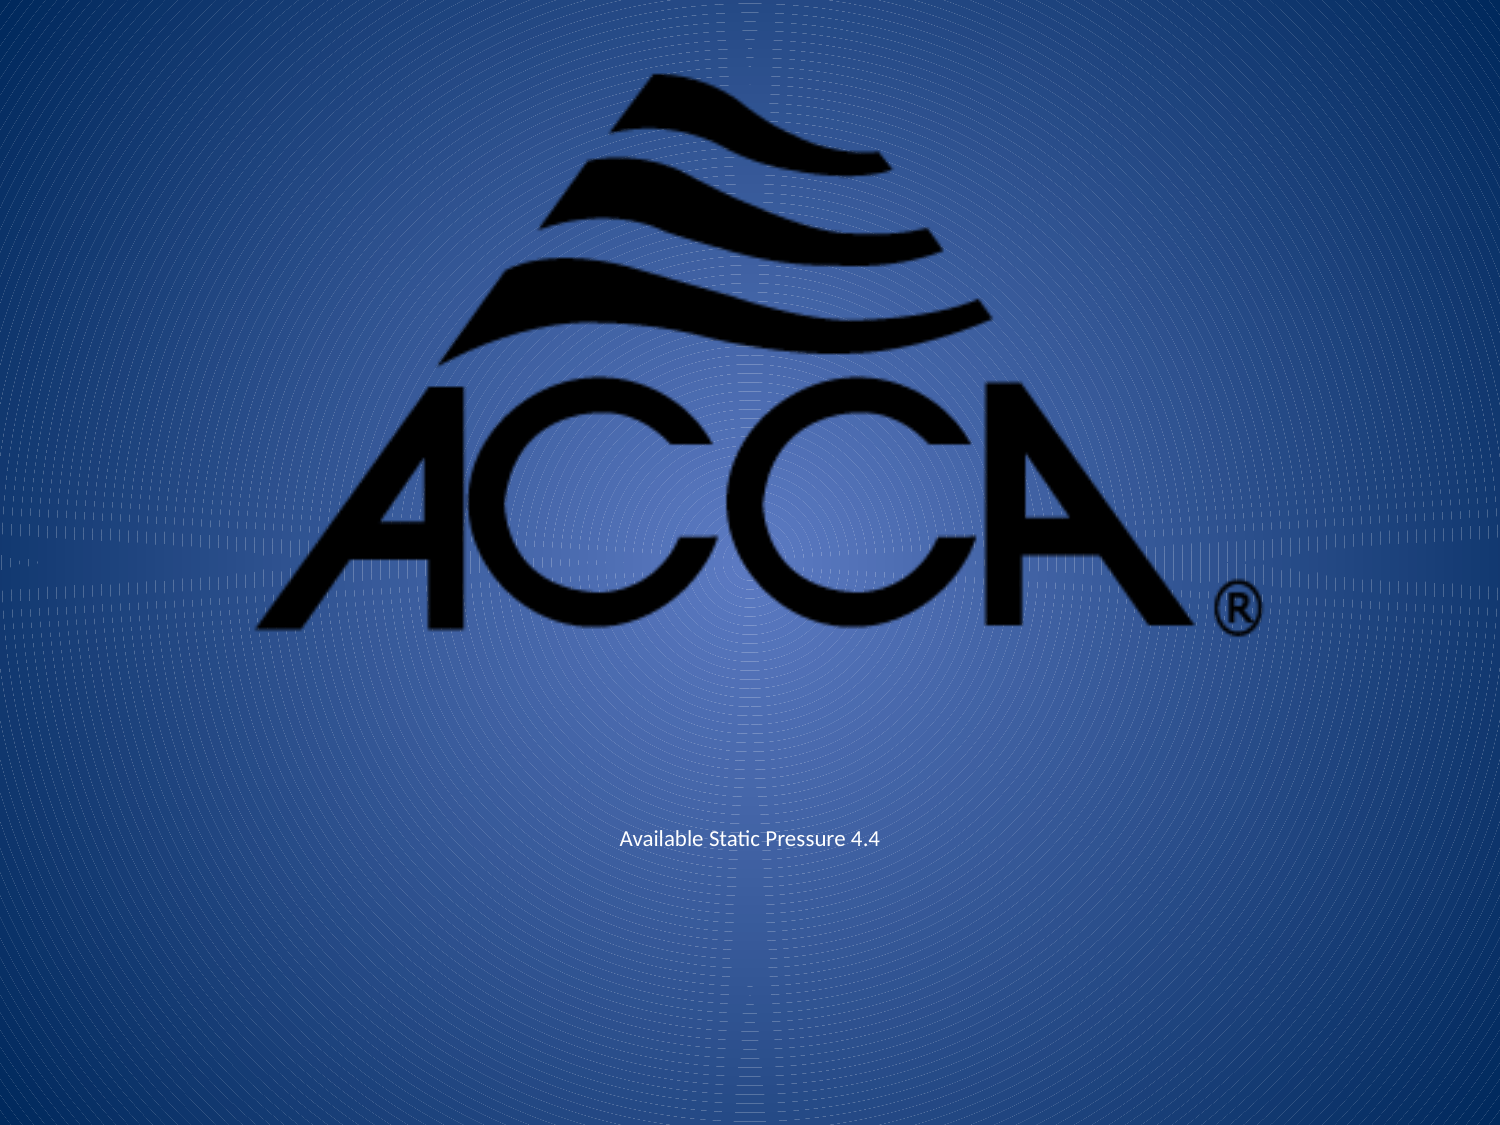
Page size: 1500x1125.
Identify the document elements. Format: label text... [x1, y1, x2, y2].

title Available Static Pressure 4.4 [12, 787, 1488, 888]
picture [208, 12, 1306, 726]
